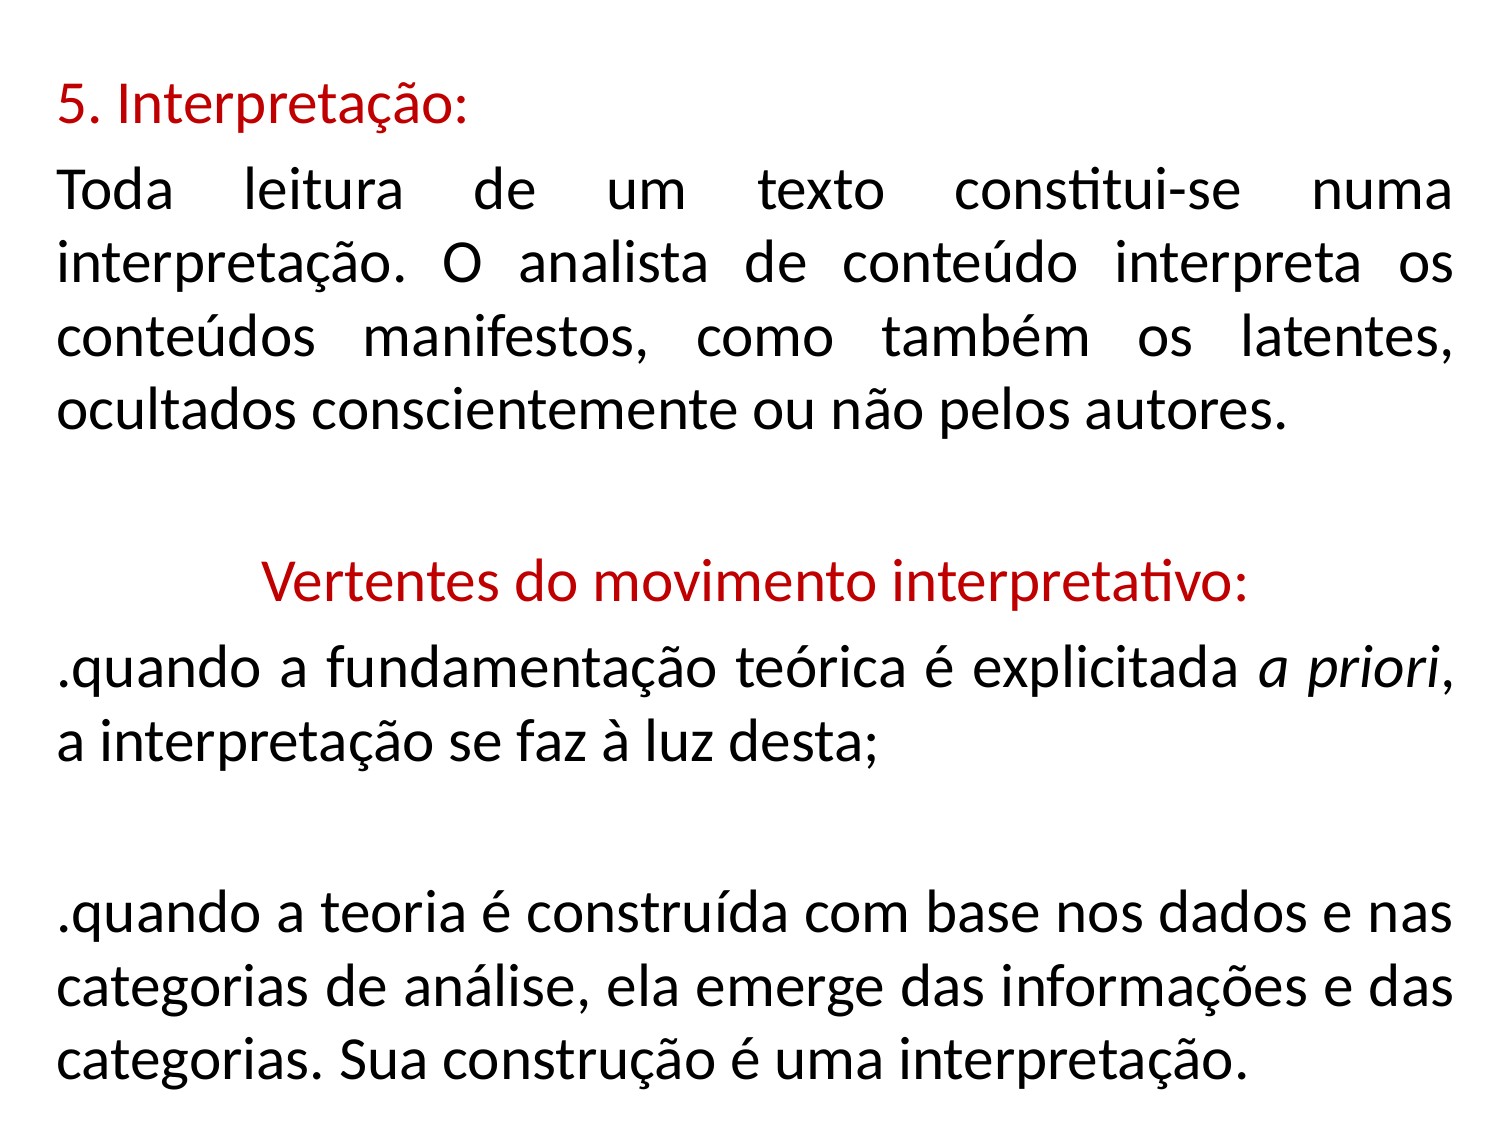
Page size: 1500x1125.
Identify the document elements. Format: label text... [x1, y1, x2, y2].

list 5. Interpretação: Toda leitura de um texto constitui-se numa interpretação. O analista de conteúdo interpreta os conteúdos manifestos, como também os latentes, ocultados conscientemente ou não pelos autores. Vertentes do movimento interpretativo: .quando a fundamentação teórica é explicitada a priori, a interpretação se faz à luz desta; .quando a teoria é construída com base nos dados e nas categorias de análise, ela emerge das informações e das categorias. Sua construção é uma interpretação. [41, 54, 1471, 1106]
